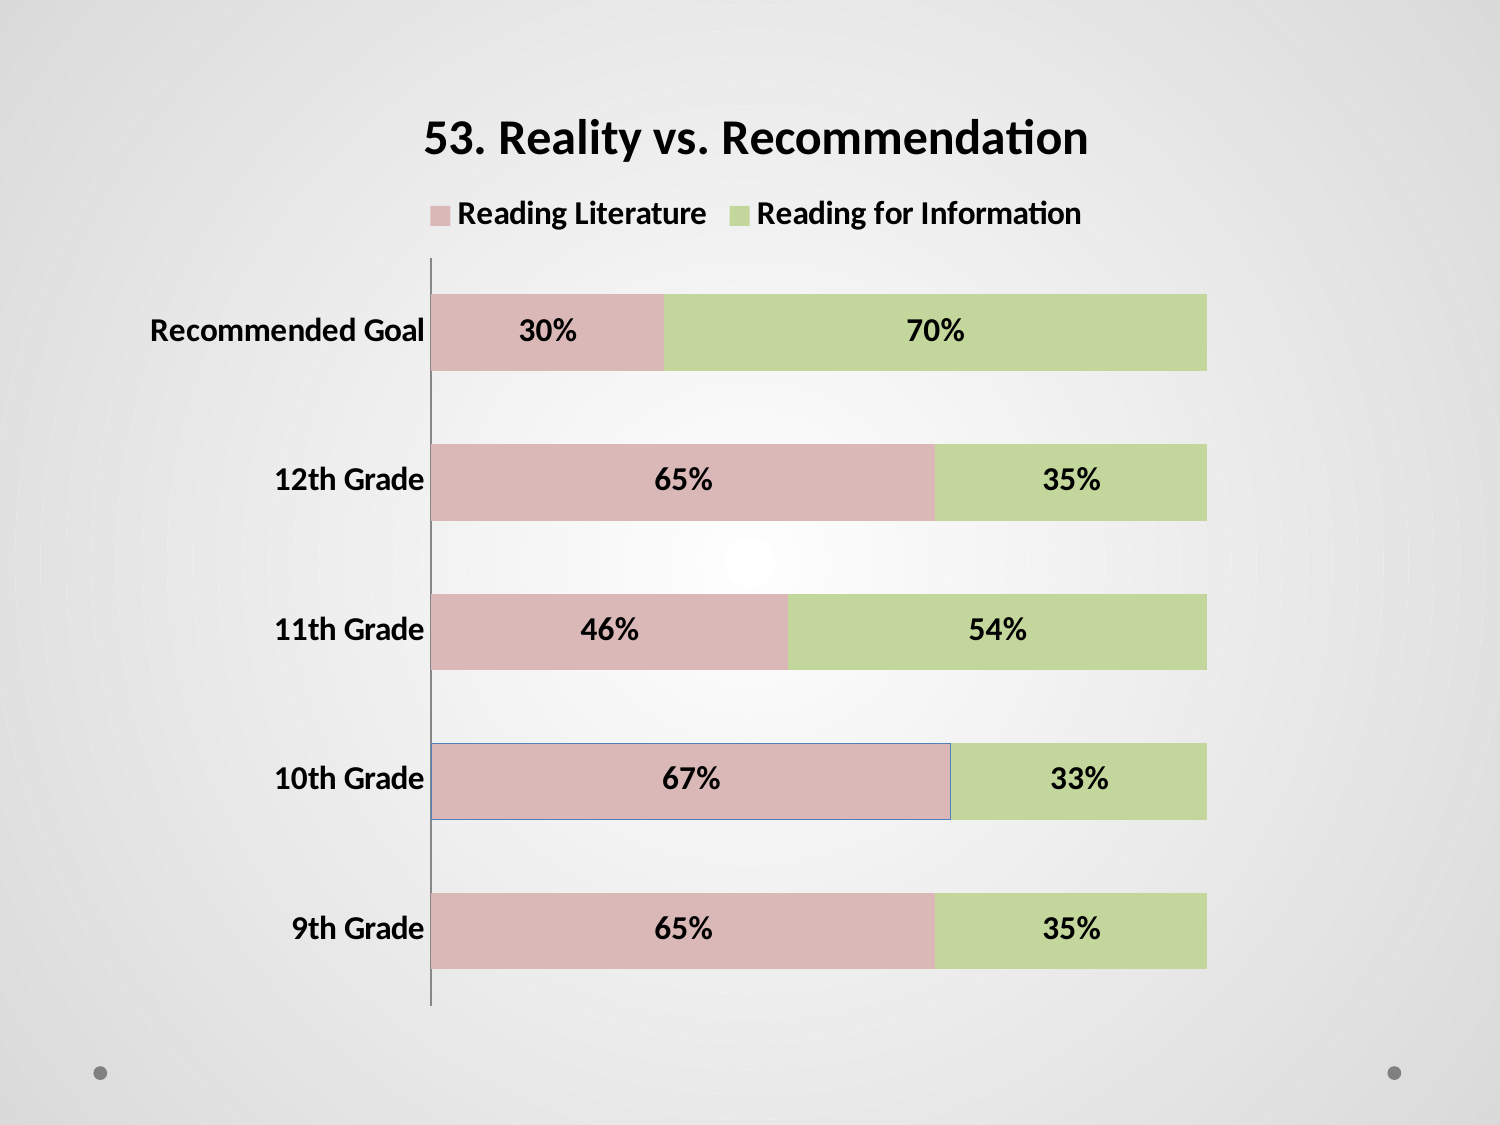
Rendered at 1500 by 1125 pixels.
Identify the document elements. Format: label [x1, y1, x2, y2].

chart [124, 74, 1388, 1026]
